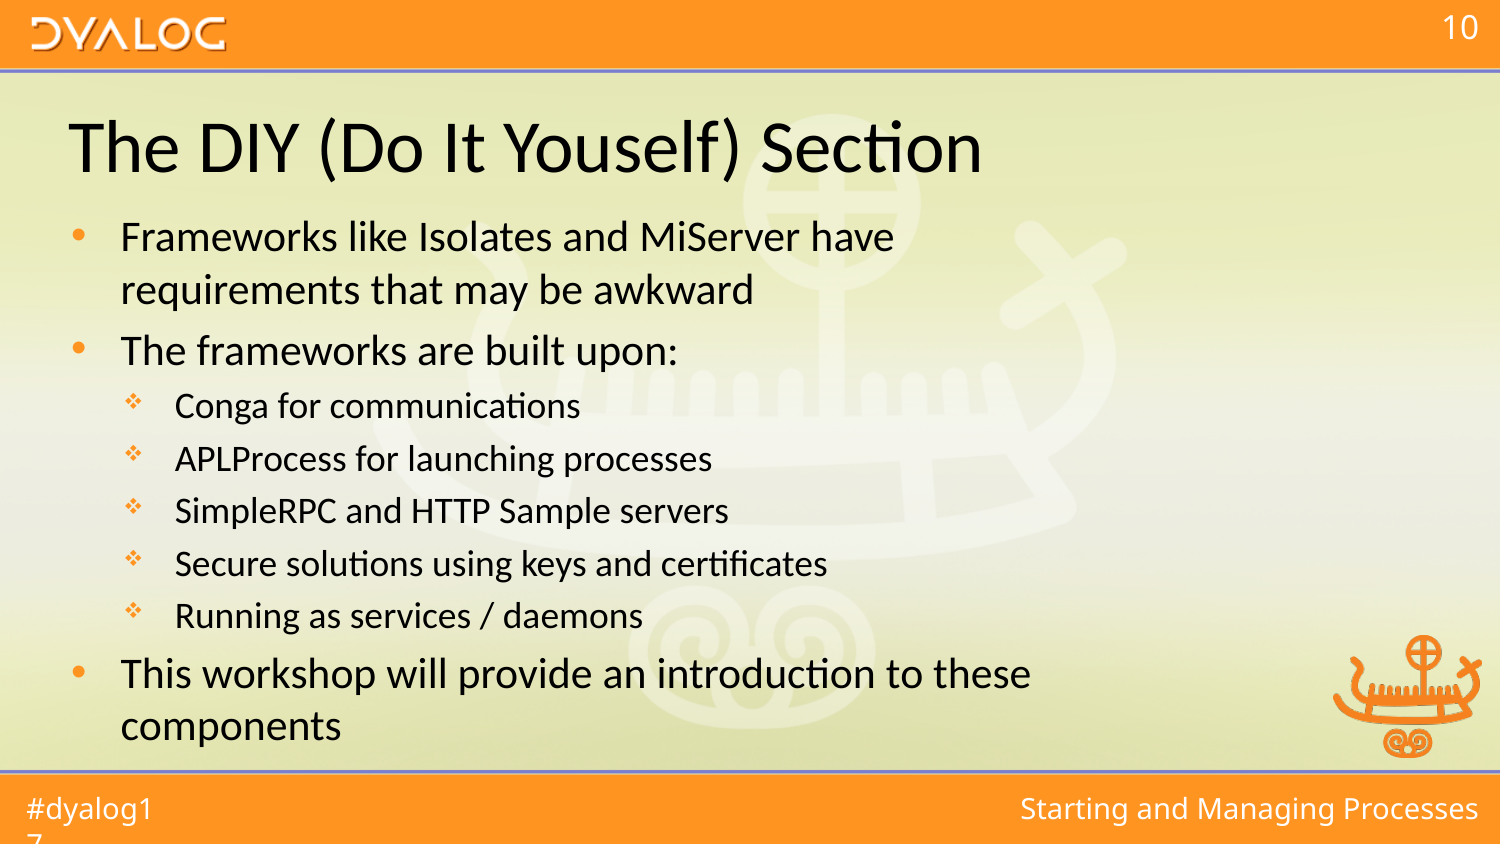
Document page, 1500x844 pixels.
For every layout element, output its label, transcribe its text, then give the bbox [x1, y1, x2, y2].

title The DIY (Do It Youself) Section [53, 94, 1425, 192]
list Frameworks like Isolates and MiServer have requirements that may be awkward The frameworks are built upon: Conga for communications APLProcess for launching processes SimpleRPC and HTTP Sample servers Secure solutions using keys and certificates Running as services / daemons This workshop will provide an introduction to these components [56, 200, 1069, 758]
picture [0, 0, 1500, 844]
